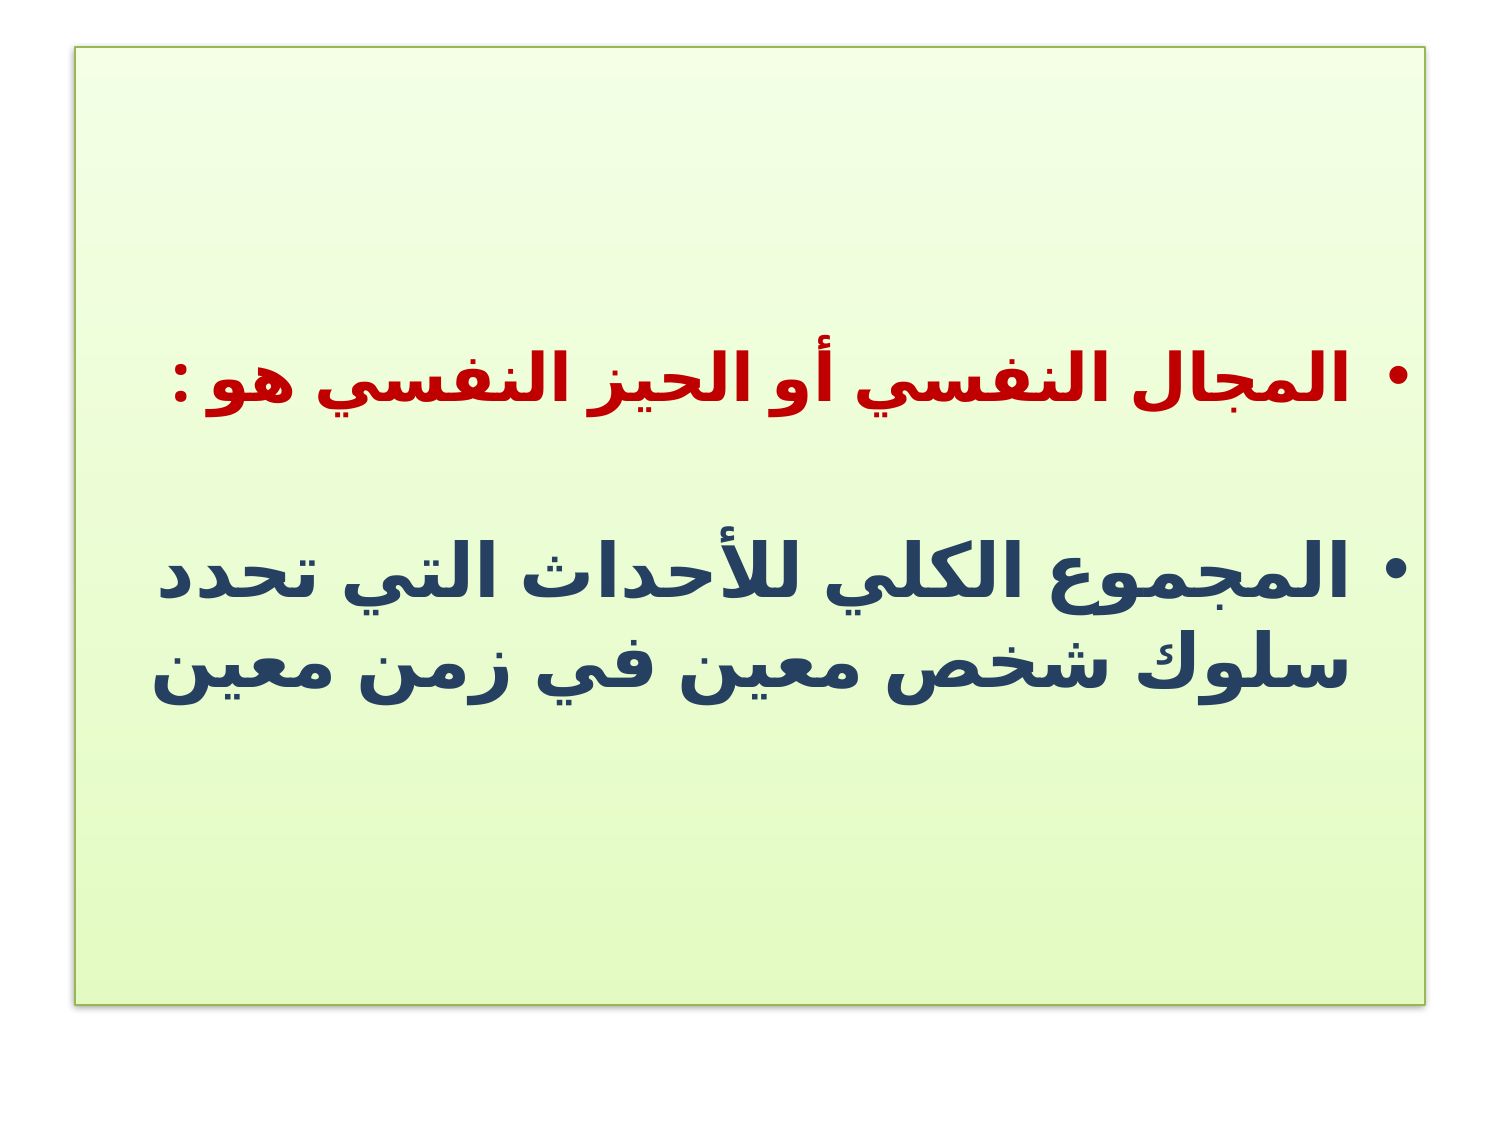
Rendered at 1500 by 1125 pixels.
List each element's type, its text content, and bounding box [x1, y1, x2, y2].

list المجال النفسي أو الحيز النفسي هو : المجموع الكلي للأحداث التي تحدد سلوك شخص معين في زمن معين [74, 46, 1426, 1006]
